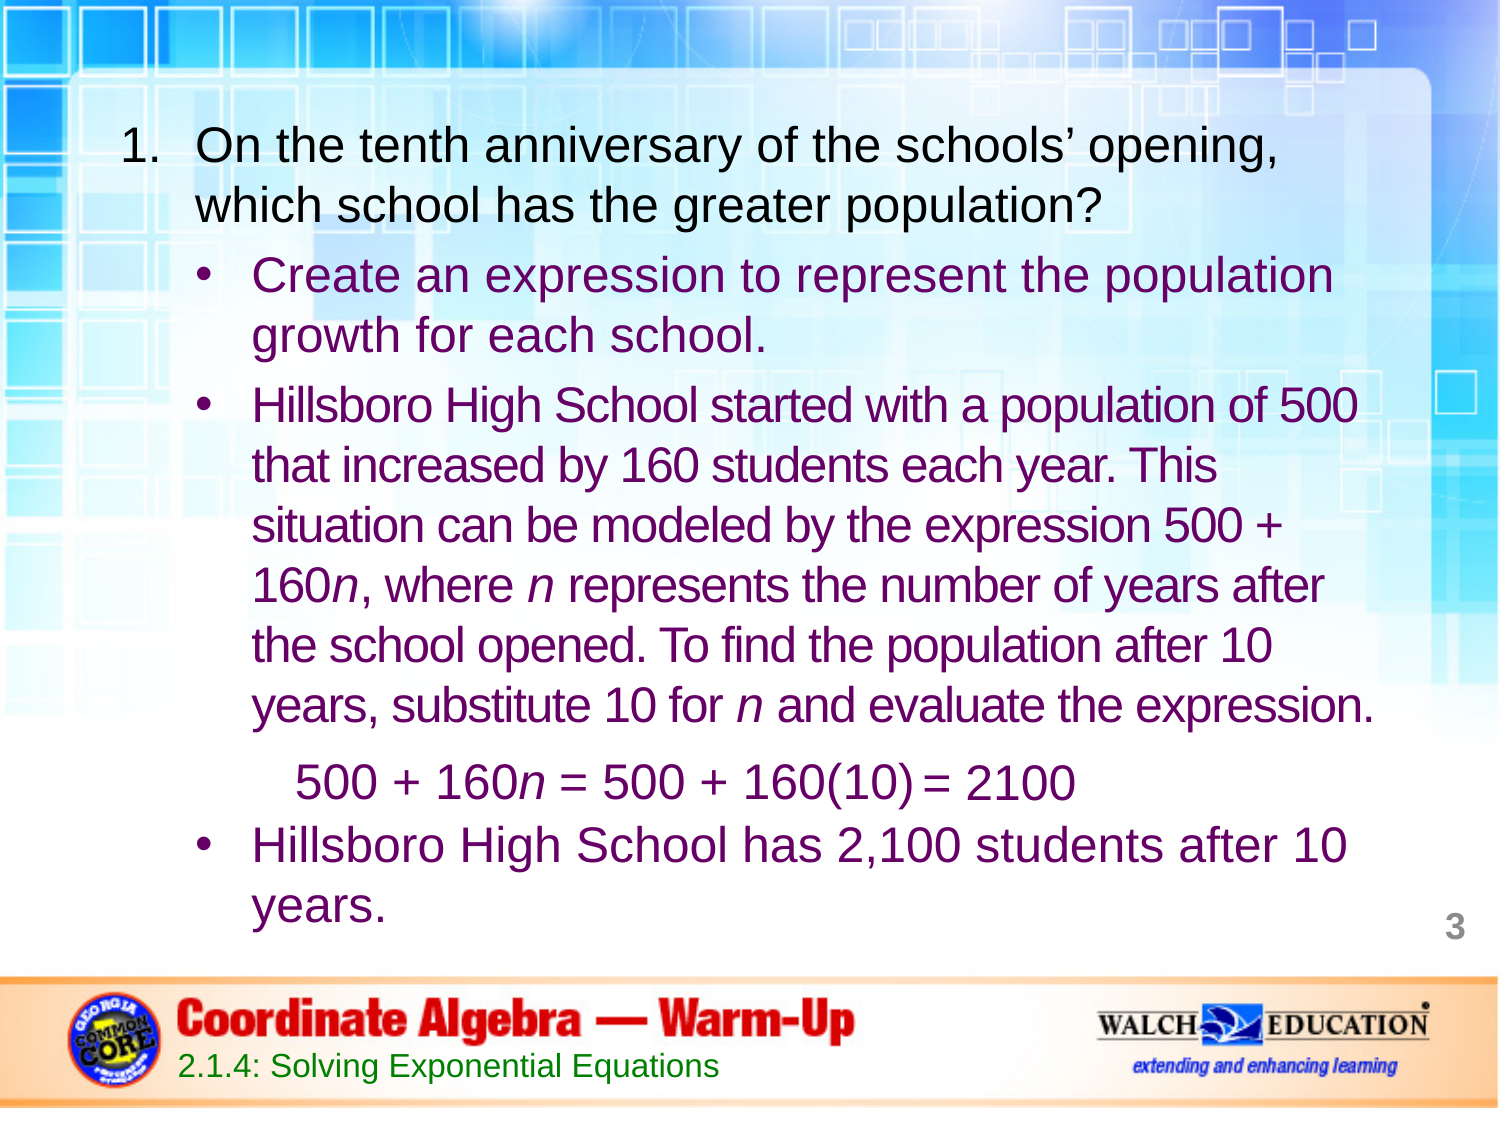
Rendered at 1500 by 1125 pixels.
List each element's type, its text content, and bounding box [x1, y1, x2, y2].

list 2.1.4: Solving Exponential Equations [162, 1036, 1070, 1080]
text_box = 500 + 160(10) [562, 741, 931, 817]
text_box = 2100 [907, 743, 1092, 819]
text_box 500 + 160n [280, 741, 562, 817]
picture [0, 0, 1500, 1108]
subtitle On the tenth anniversary of the schools’ opening, which school has the greater population? Create an expression to represent the population growth for each school. Hillsboro High School started with a population of 500 that increased by 160 students each year. This situation can be modeled by the expression 500 + 160n, where n represents the number of years after the school opened. To find the population after 10 years, substitute 10 for n and evaluate the expression. Hillsboro High School has 2,100 students after 10 years. [105, 105, 1394, 925]
slide_number 3 [1361, 901, 1481, 949]
